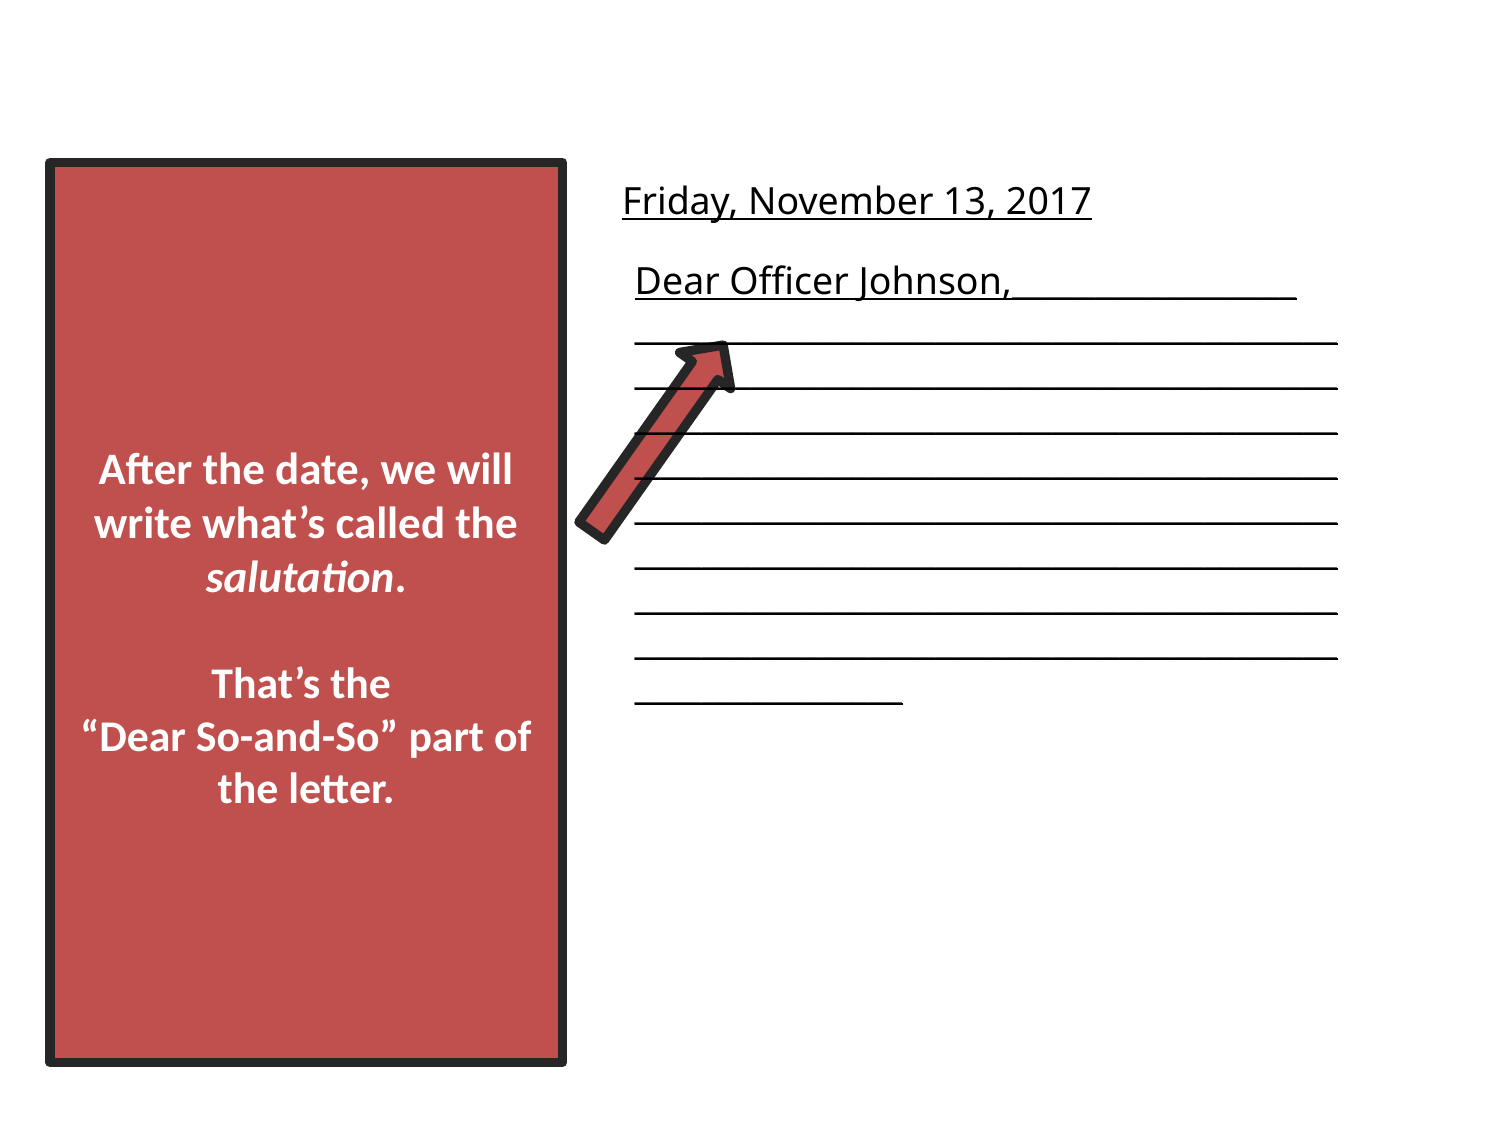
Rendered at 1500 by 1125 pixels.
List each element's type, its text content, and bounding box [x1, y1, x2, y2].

text_box Friday, November 13, 2017 [614, 169, 1365, 230]
title After the date, we will write what’s called the salutation. That’s the “Dear So-and-So” part of the letter. [49, 161, 563, 1063]
text_box [578, 453, 627, 541]
text_box Dear Officer Johnson,_________________ ________________________________________________________________________________________________________________________________________________________________________________________________________________________________________________________________________________________________________________________________________________________________ [627, 249, 1353, 715]
